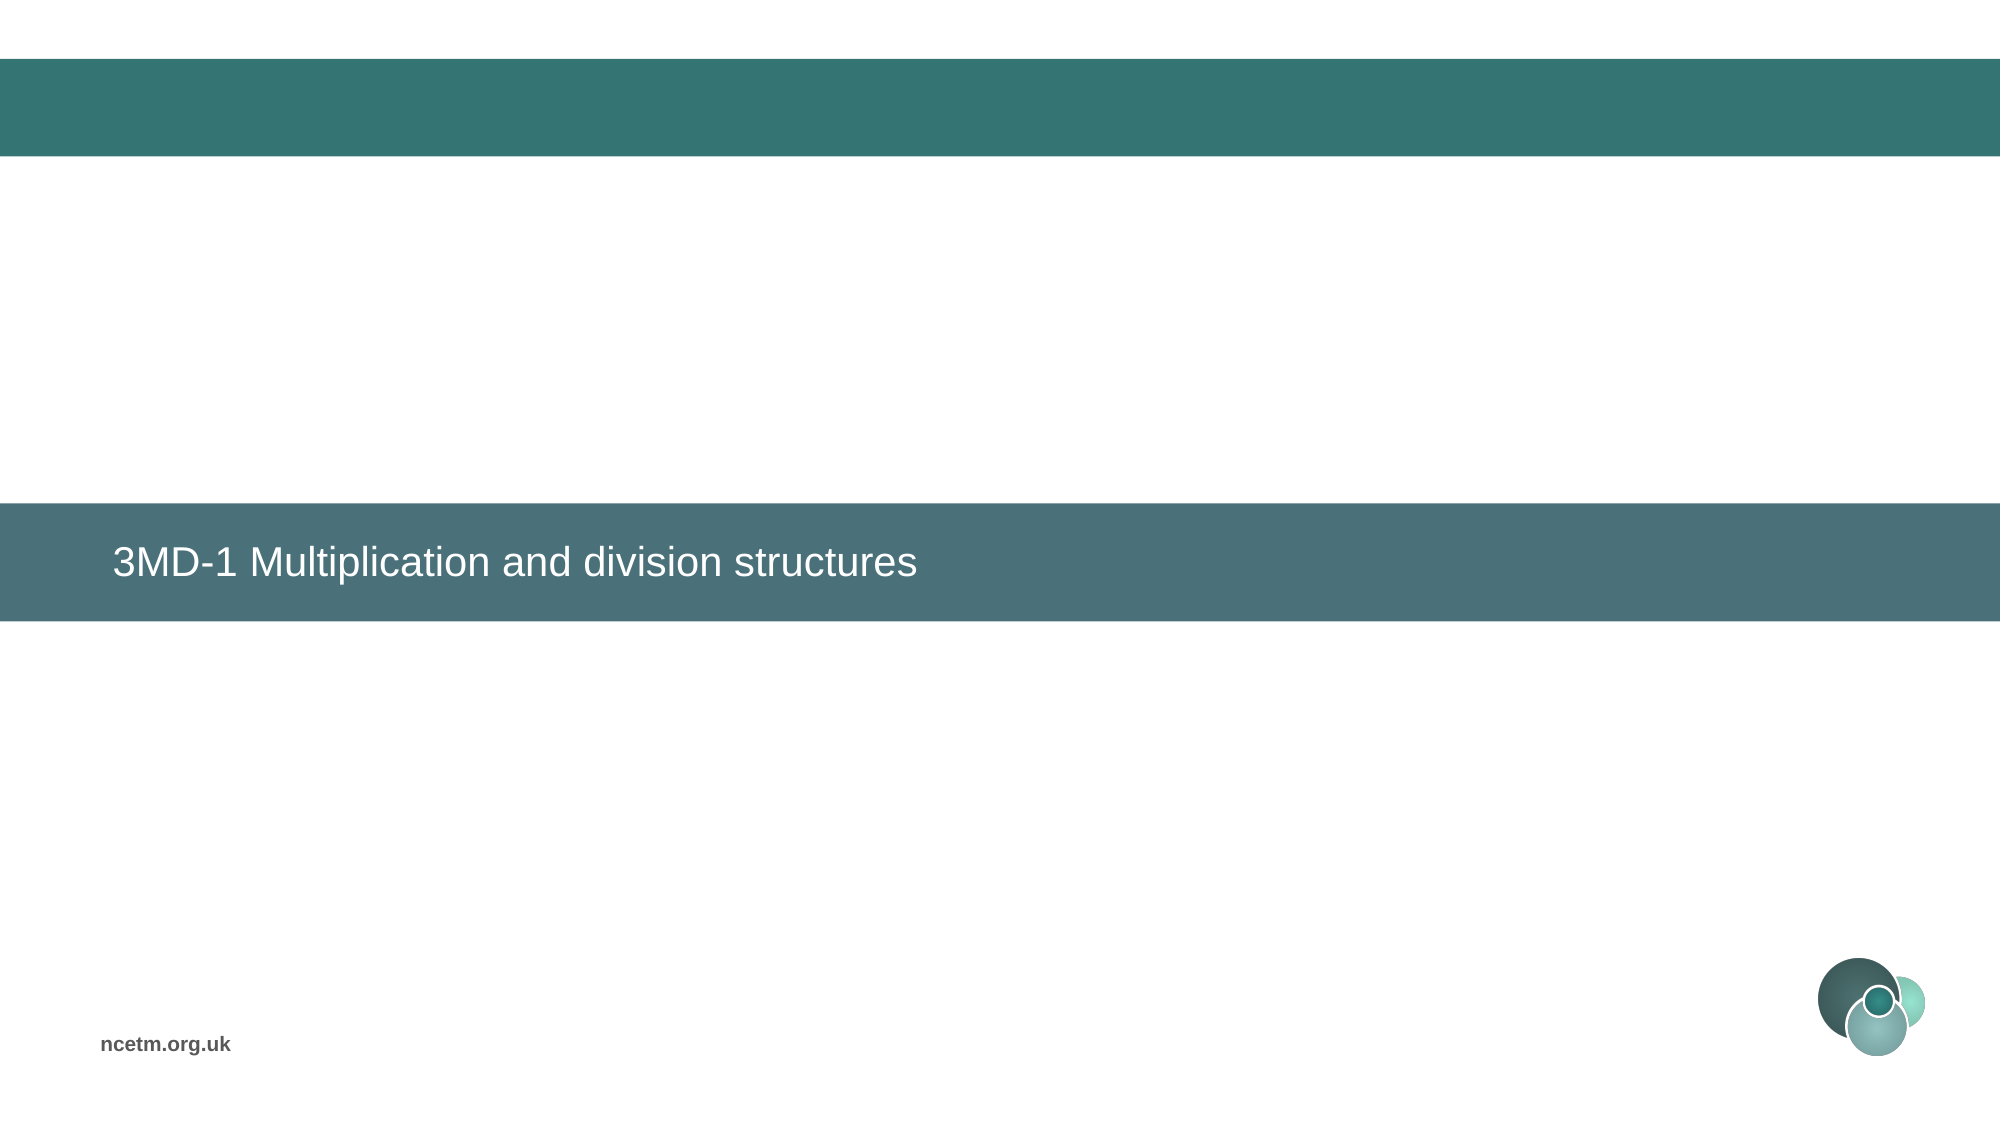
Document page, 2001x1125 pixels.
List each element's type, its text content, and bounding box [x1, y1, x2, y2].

text_box 3MD-1 Multiplication and division structures [97, 527, 1945, 598]
picture [1818, 958, 1925, 1056]
text_box [0, 503, 2000, 622]
